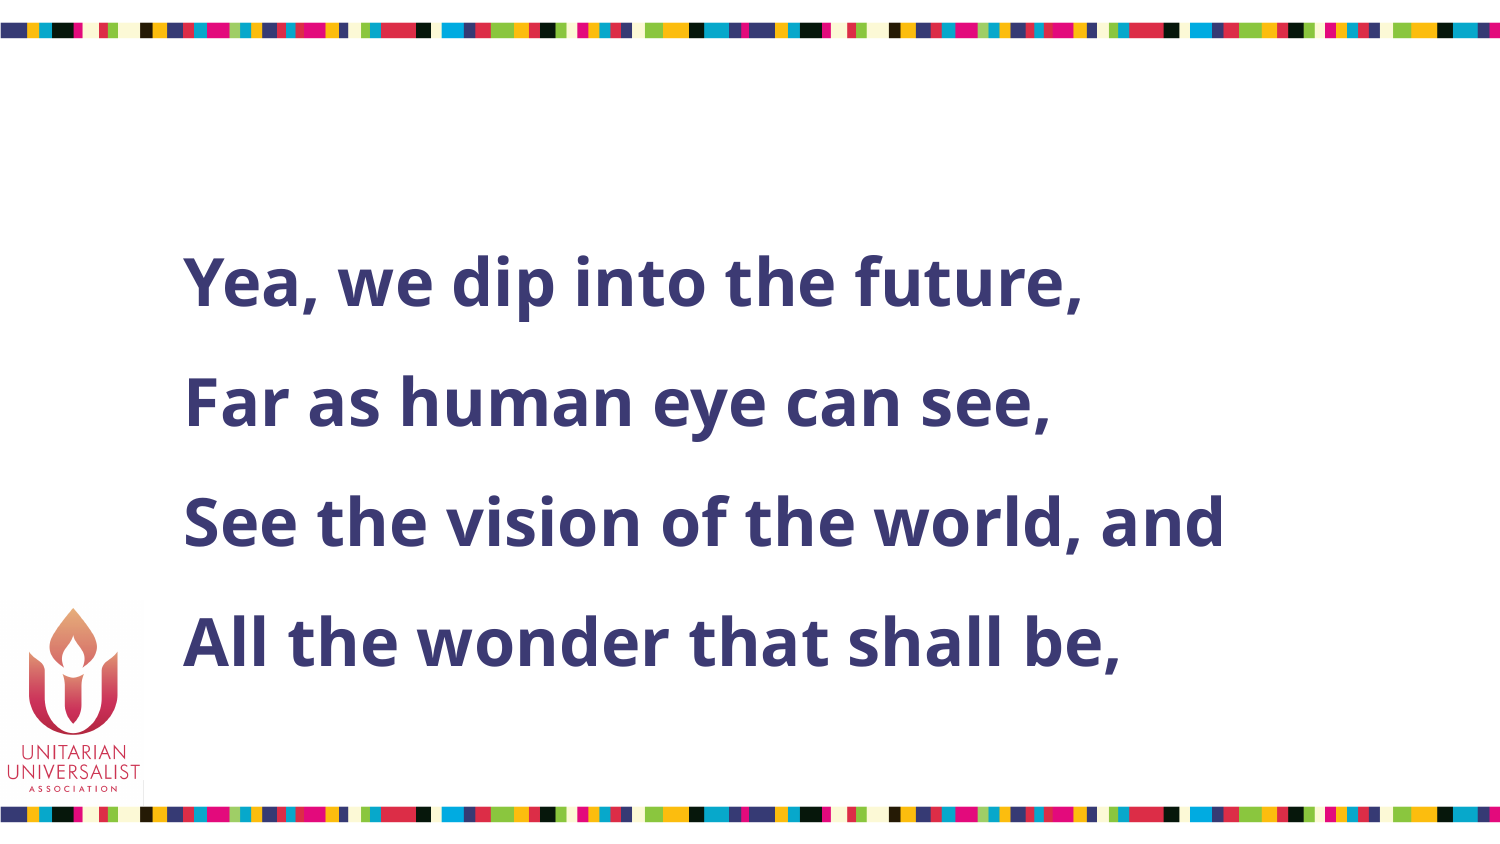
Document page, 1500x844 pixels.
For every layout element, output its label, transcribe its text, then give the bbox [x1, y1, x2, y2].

picture [0, 600, 1500, 824]
text_box Yea, we dip into the future, Far as human eye can see, See the vision of the world, and All the wonder that shall be, [168, 184, 1421, 695]
picture [0, 22, 1500, 40]
